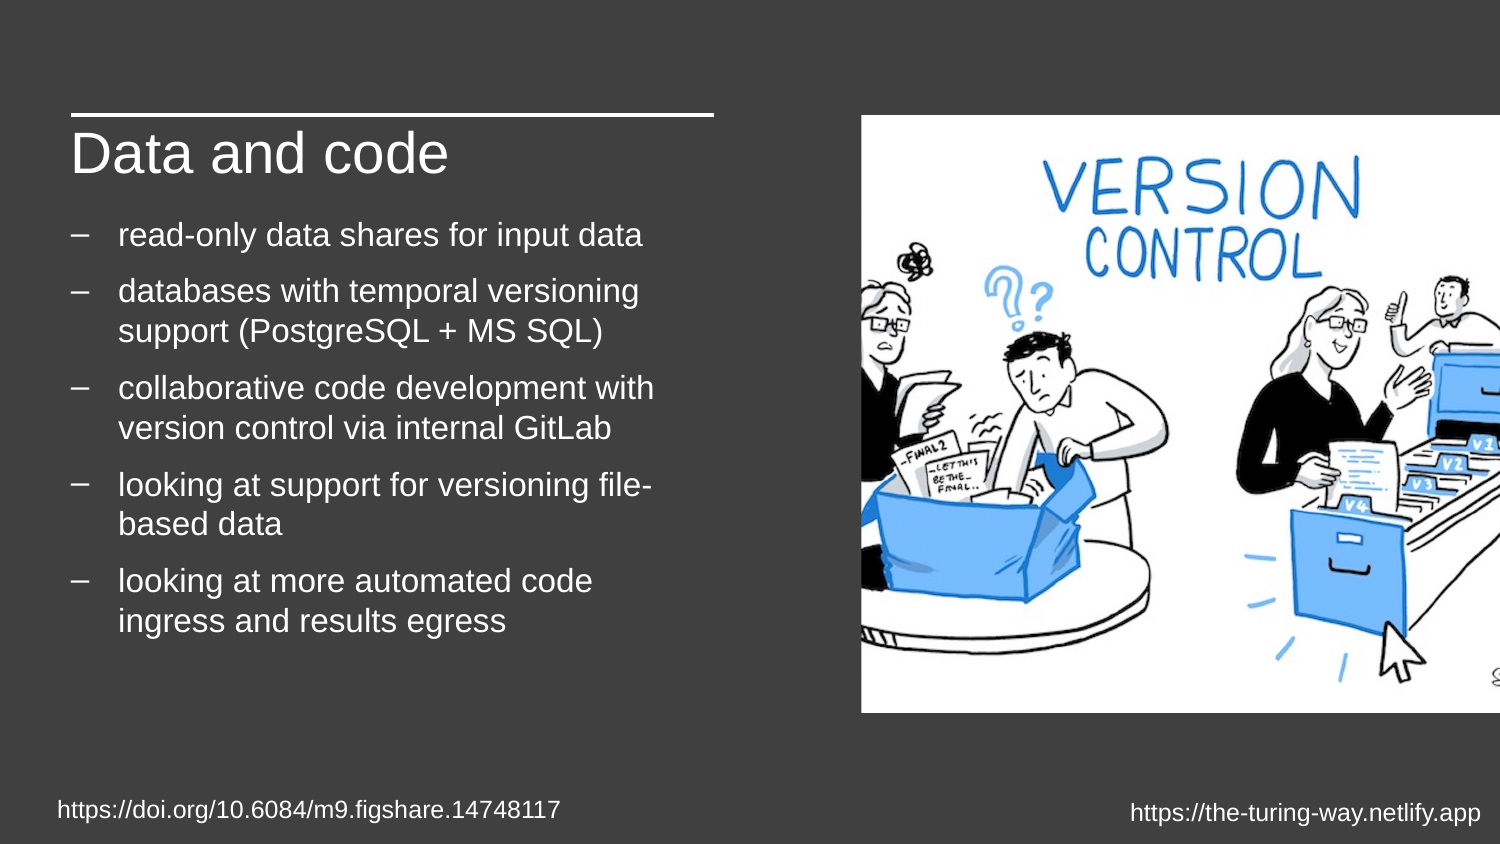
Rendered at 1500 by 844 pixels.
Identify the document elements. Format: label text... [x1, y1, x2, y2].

text_box https://the-turing-way.netlify.app [0, 765, 1500, 844]
text_box https://doi.org/10.6084/m9.figshare.14748117 [39, 762, 723, 842]
picture [861, 115, 1500, 713]
list read-only data shares for input data databases with temporal versioning support (PostgreSQL + MS SQL) collaborative code development with version control via internal GitLab looking at support for versioning file-based data looking at more automated code ingress and results egress [70, 213, 680, 762]
list Data and code [70, 115, 714, 205]
